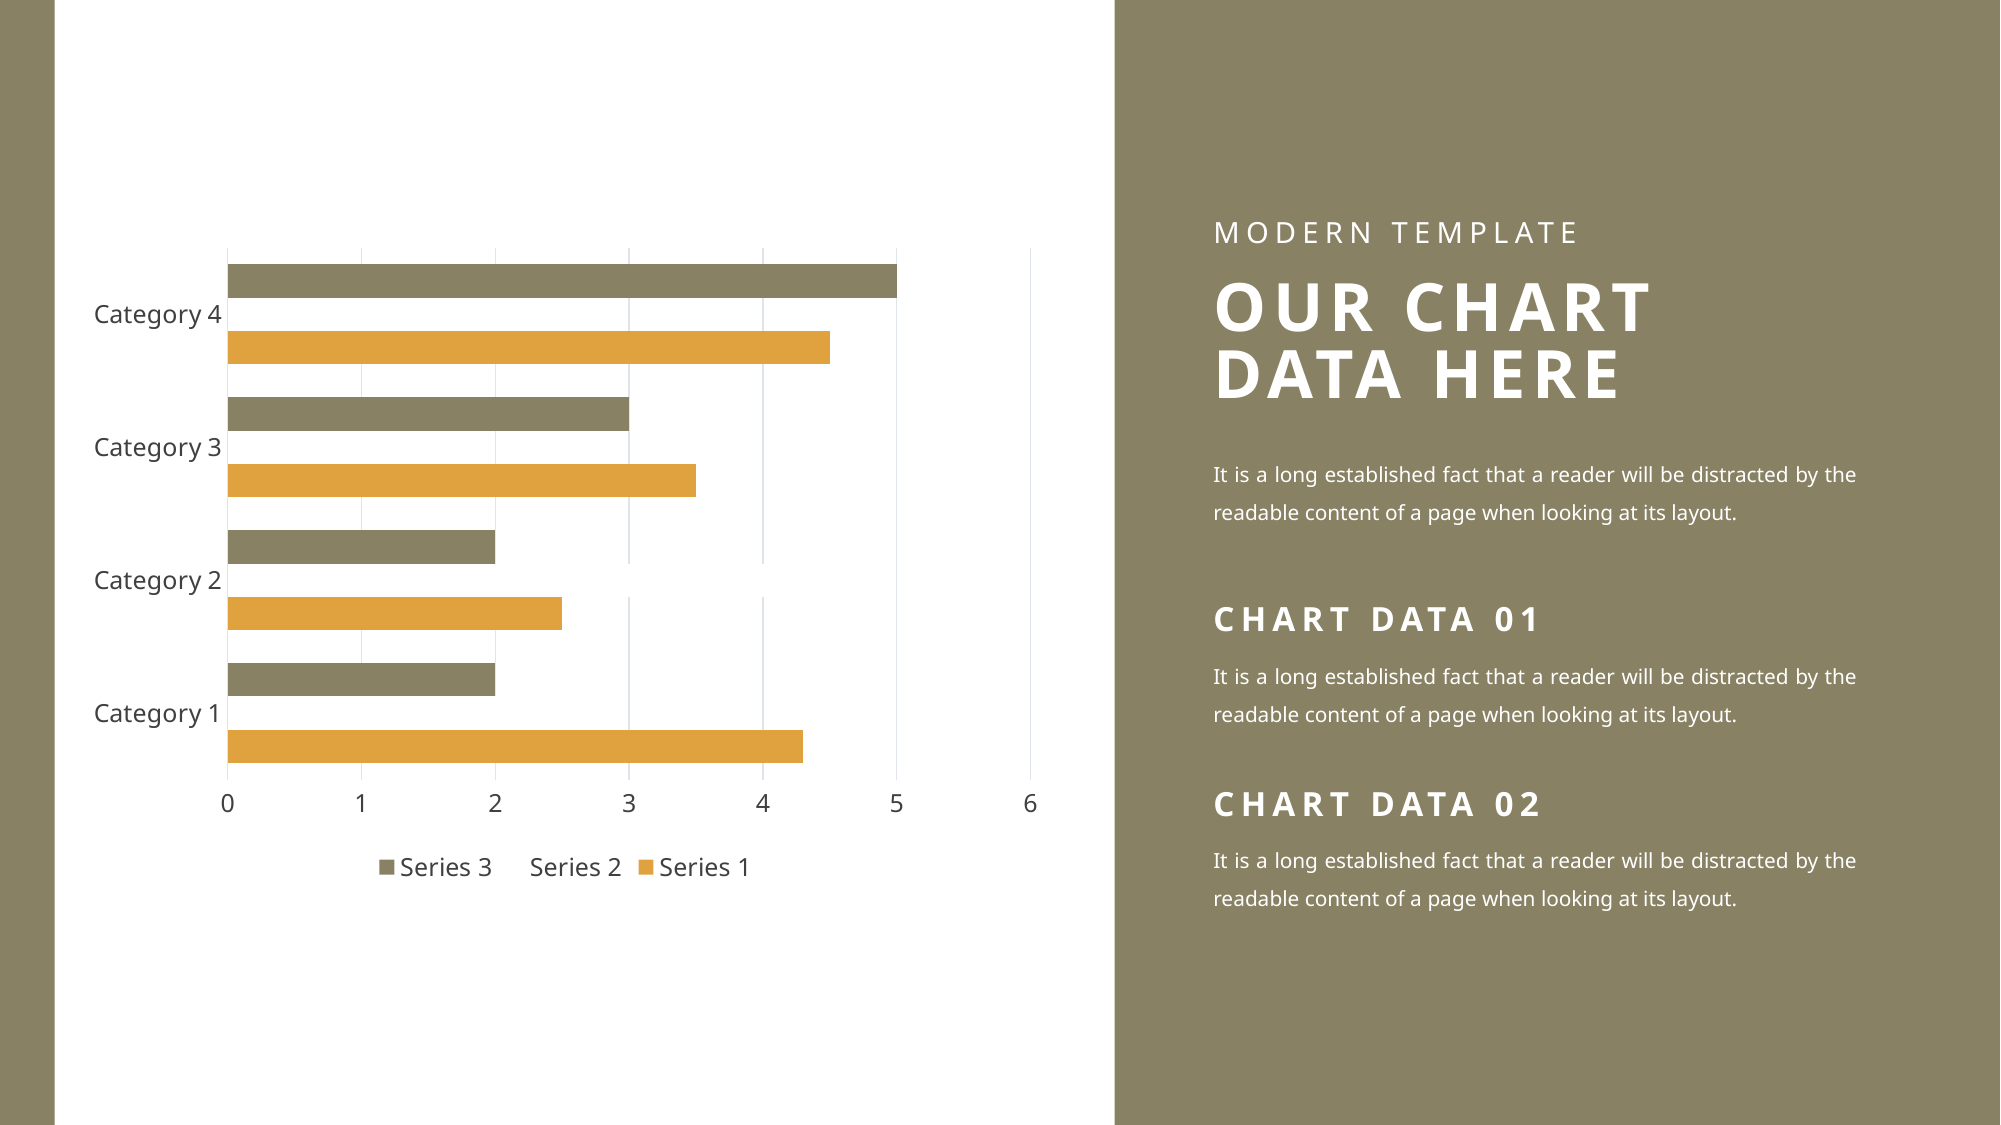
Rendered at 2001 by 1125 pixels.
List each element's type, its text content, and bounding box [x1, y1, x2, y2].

text_box OUR CHART [1198, 257, 1923, 353]
text_box MODERN TEMPLATE [1198, 206, 1668, 257]
text_box [0, 0, 56, 1125]
text_box CHART DATA 02 [1198, 775, 1668, 827]
chart [73, 234, 1058, 891]
text_box [1114, 0, 2000, 1125]
text_box CHART DATA 01 [1198, 590, 1668, 643]
text_box It is a long established fact that a reader will be distracted by the readable content of a page when looking at its layout. [1198, 643, 1872, 734]
text_box It is a long established fact that a reader will be distracted by the readable content of a page when looking at its layout. [1198, 442, 1872, 532]
text_box DATA HERE [1198, 324, 1891, 420]
text_box It is a long established fact that a reader will be distracted by the readable content of a page when looking at its layout. [1198, 827, 1872, 918]
